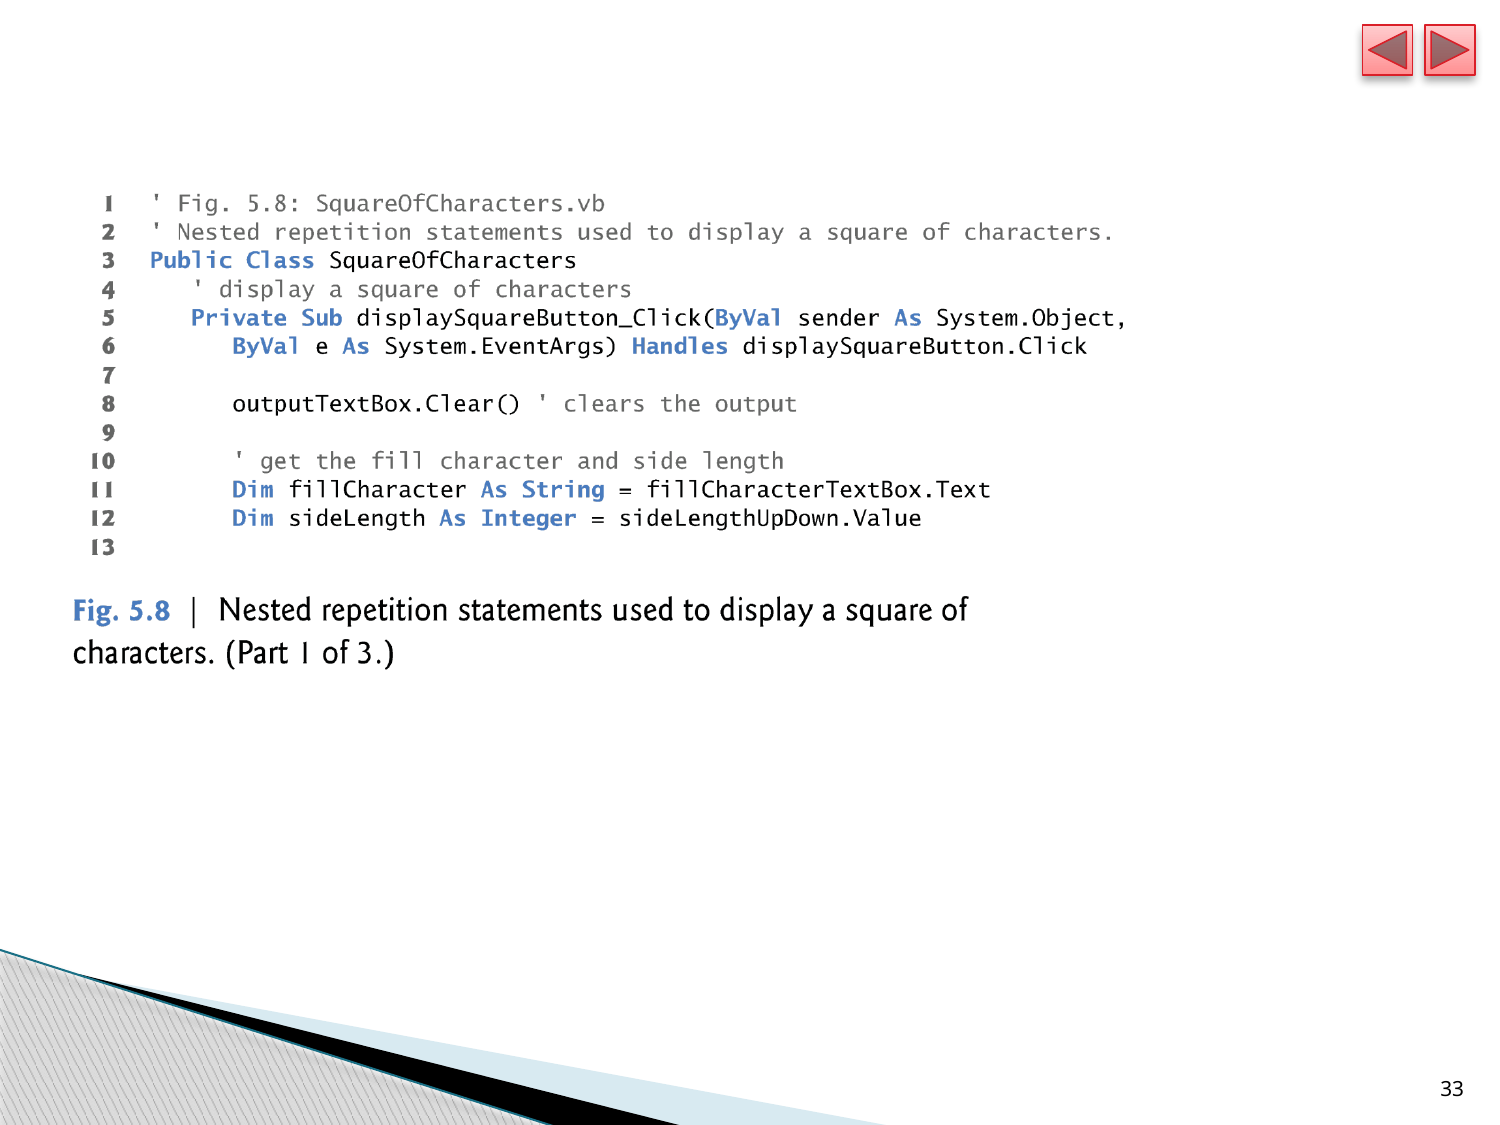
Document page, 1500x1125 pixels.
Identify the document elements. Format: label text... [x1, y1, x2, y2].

slide_number 33 [1418, 1051, 1479, 1112]
picture [0, 106, 1500, 1018]
